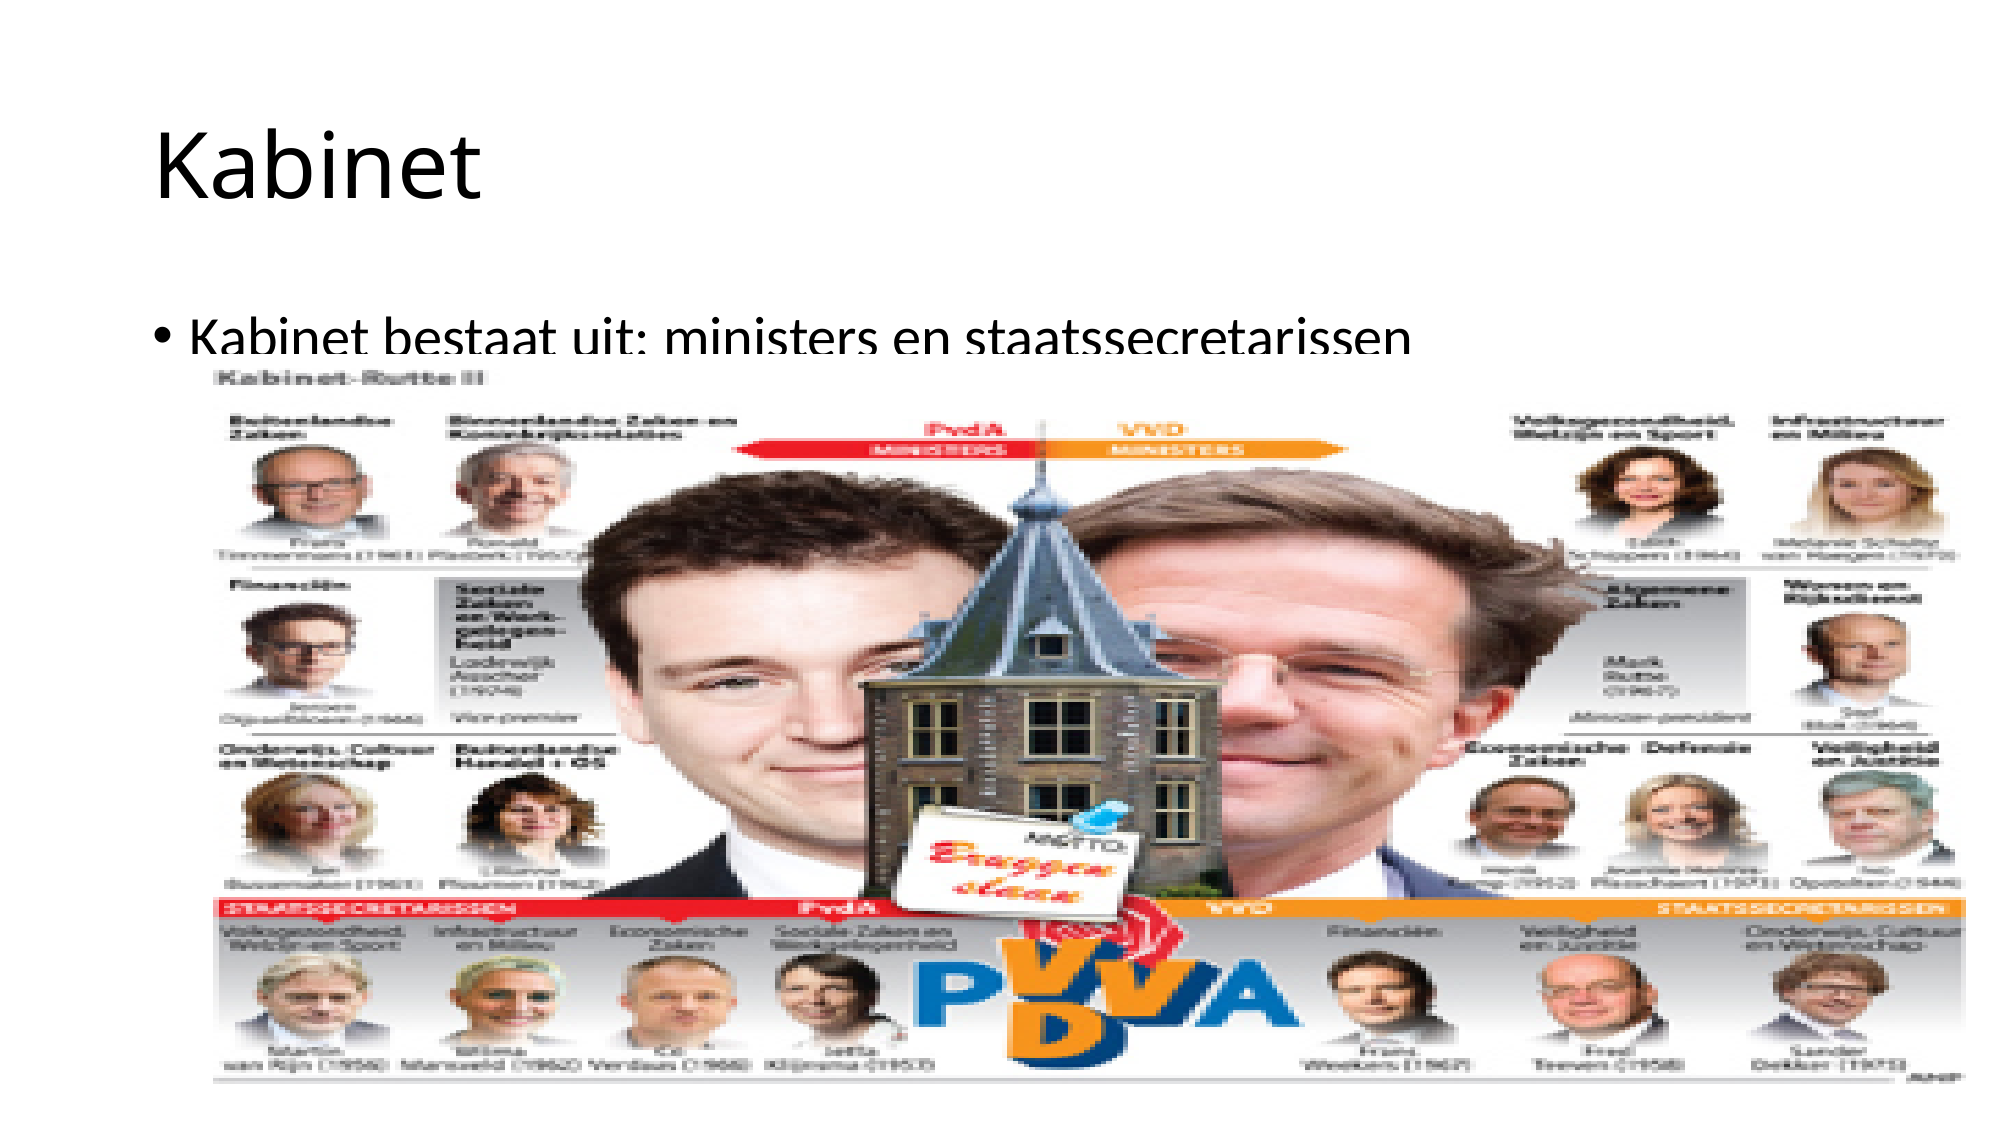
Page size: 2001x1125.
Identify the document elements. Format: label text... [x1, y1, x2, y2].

picture [186, 354, 2000, 1107]
title Kabinet [137, 59, 1863, 278]
list Kabinet bestaat uit: ministers en staatssecretarissen [137, 299, 1863, 1014]
